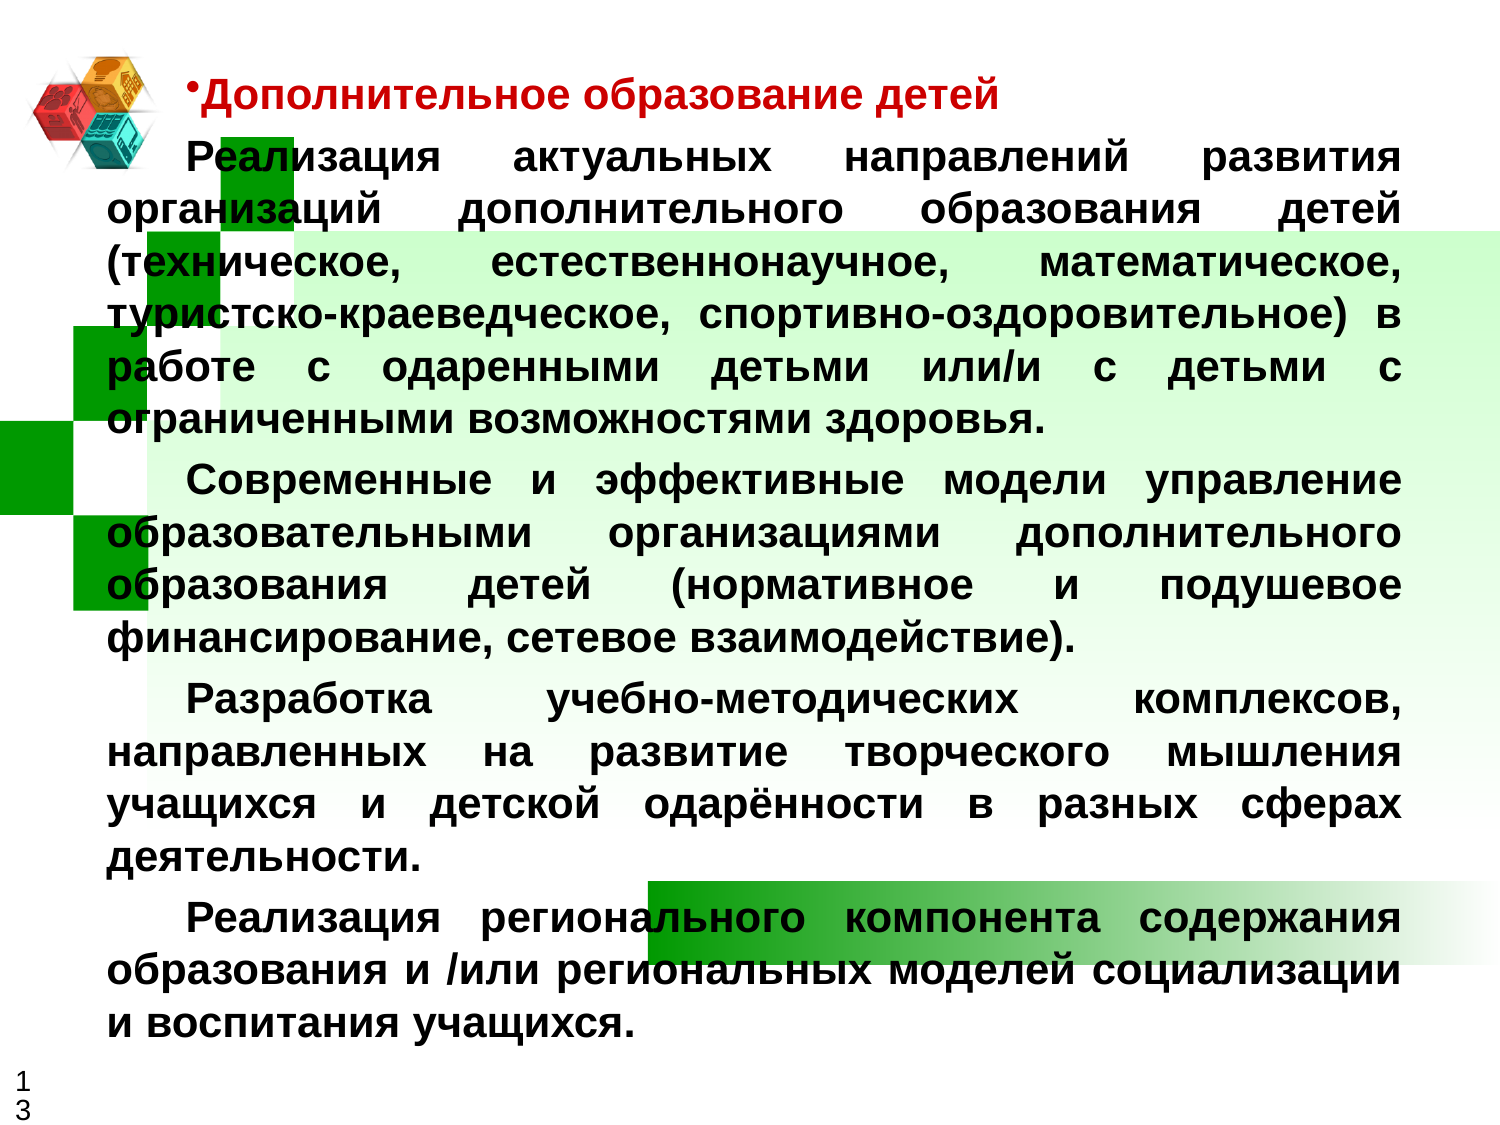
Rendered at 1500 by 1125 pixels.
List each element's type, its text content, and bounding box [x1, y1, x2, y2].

list Дополнительное образование детей Реализация актуальных направлений развития организаций дополнительного образования детей (техническое, естественнонаучное, математическое, туристско-краеведческое, спортивно-оздоровительное) в работе с одаренными детьми или/и с детьми с ограниченными возможностями здоровья. Современные и эффективные модели управление образовательными организациями дополнительного образования детей (нормативное и подушевое финансирование, сетевое взаимодействие). Разработка учебно-методических комплексов, направленных на развитие творческого мышления учащихся и детской одарённости в разных сферах деятельности. Реализация регионального компонента содержания образования и /или региональных моделей социализации и воспитания учащихся. [168, 58, 1419, 135]
slide_number 13 [0, 1054, 59, 1125]
picture [23, 46, 165, 177]
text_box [0, 136, 1500, 965]
